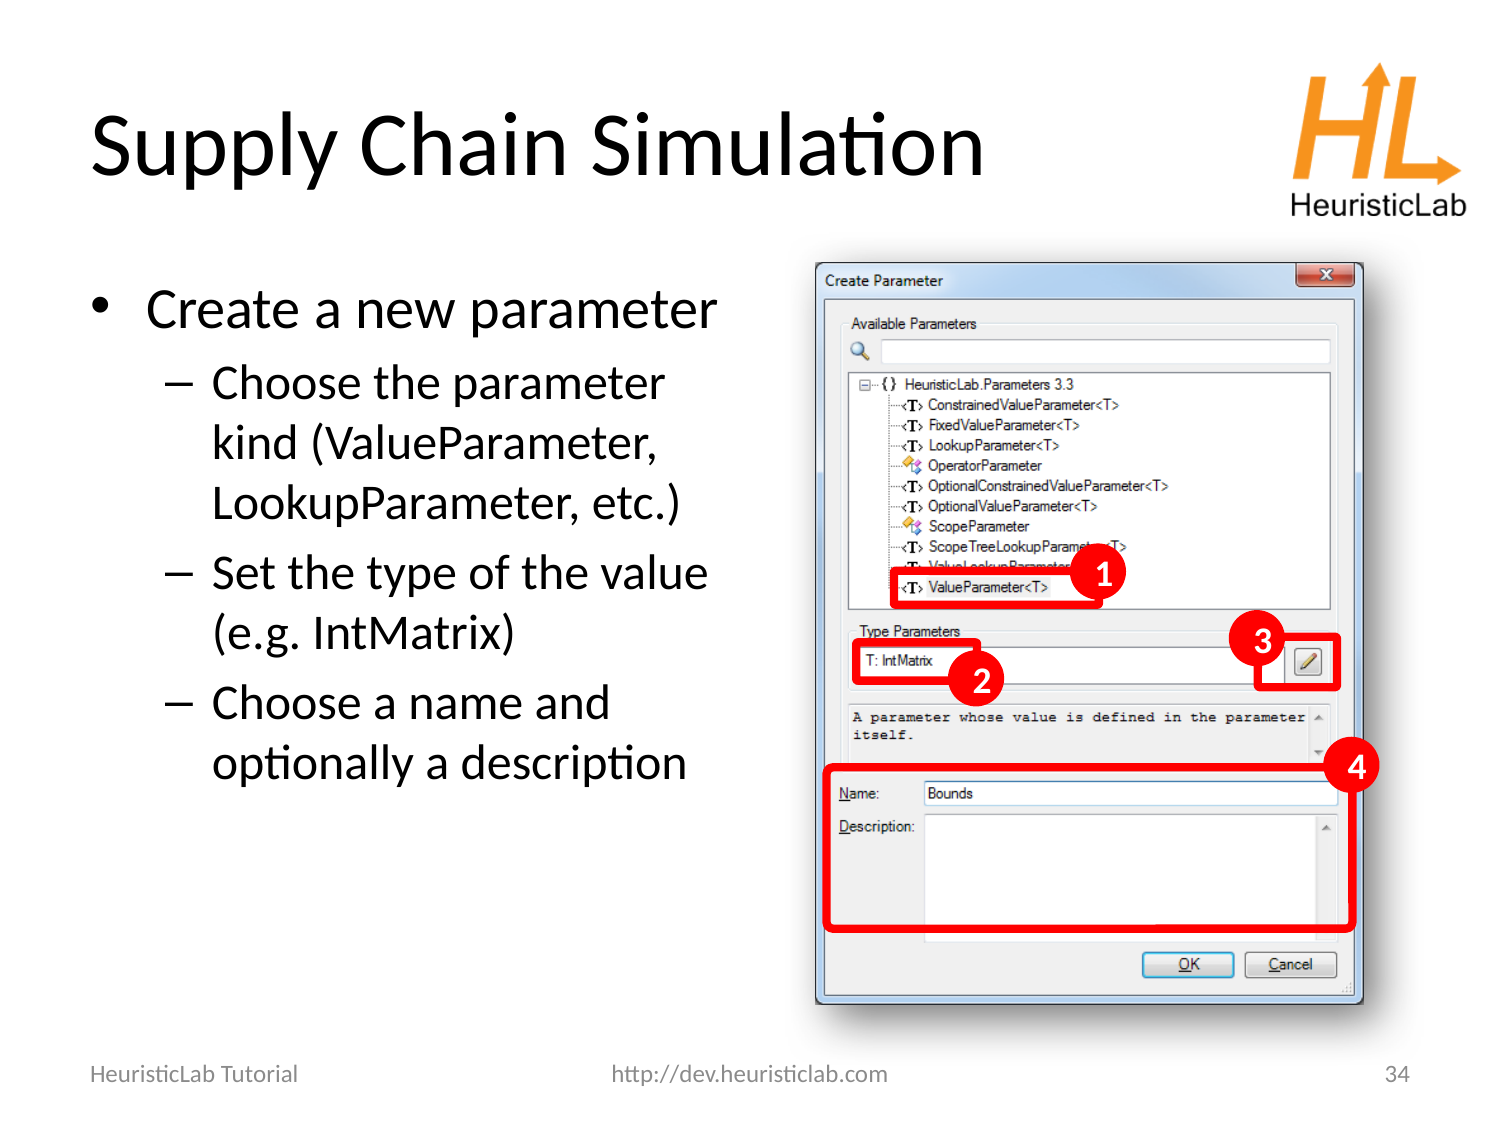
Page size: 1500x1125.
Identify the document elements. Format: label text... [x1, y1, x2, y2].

footer http://dev.heuristiclab.com [512, 1042, 988, 1103]
slide_number HeuristicLab Tutorial [75, 1042, 425, 1103]
picture [815, 262, 1364, 1006]
picture [1281, 27, 1474, 244]
slide_number 34 [1074, 1042, 1425, 1103]
list Create a new parameter Choose the parameter kind (ValueParameter, LookupParameter, etc.) Set the type of the value (e.g. IntMatrix) Choose a name and optionally a description [75, 262, 738, 1005]
title Supply Chain Simulation [75, 45, 1282, 233]
text_box 4 [1368, 742, 1380, 788]
